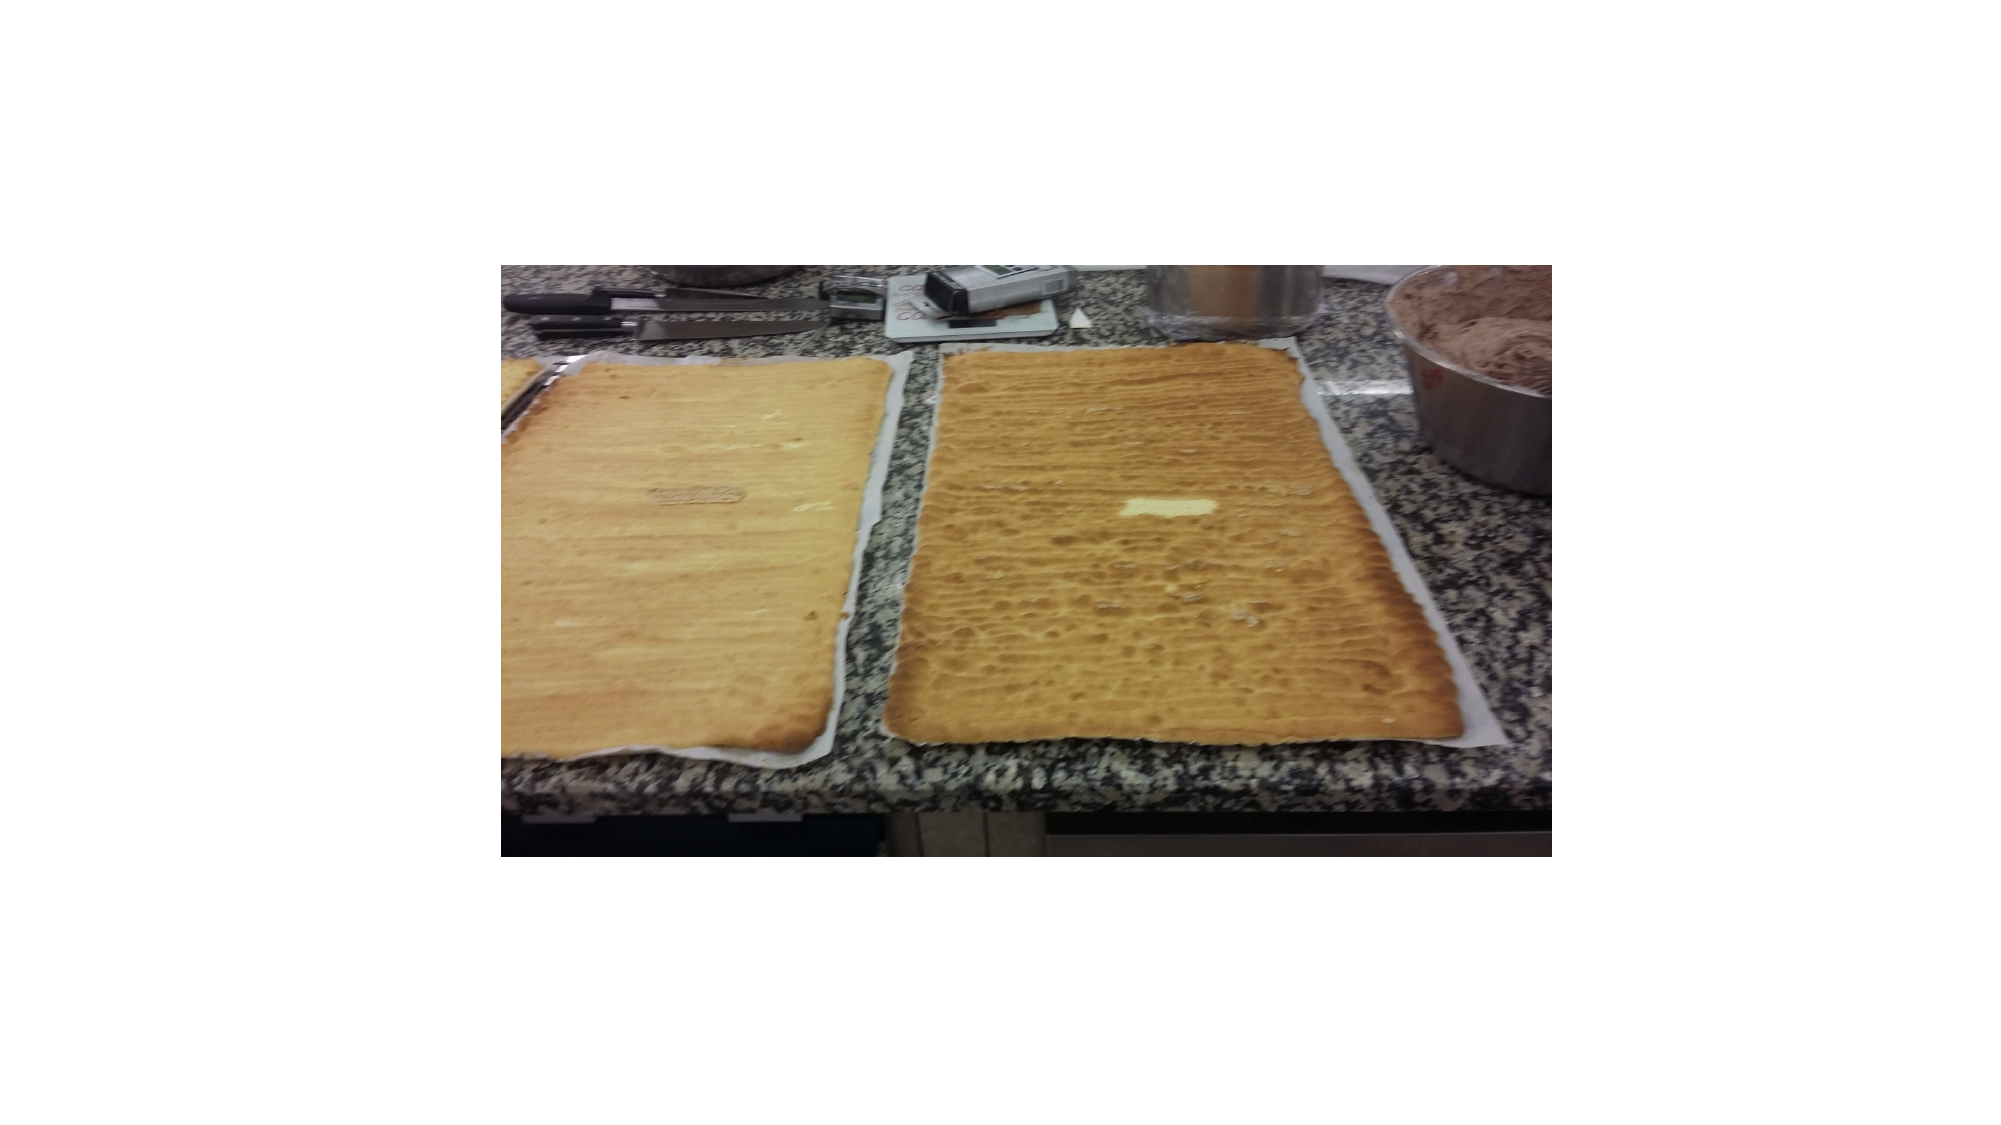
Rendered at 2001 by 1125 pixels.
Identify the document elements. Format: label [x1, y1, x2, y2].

picture [501, 265, 1552, 857]
